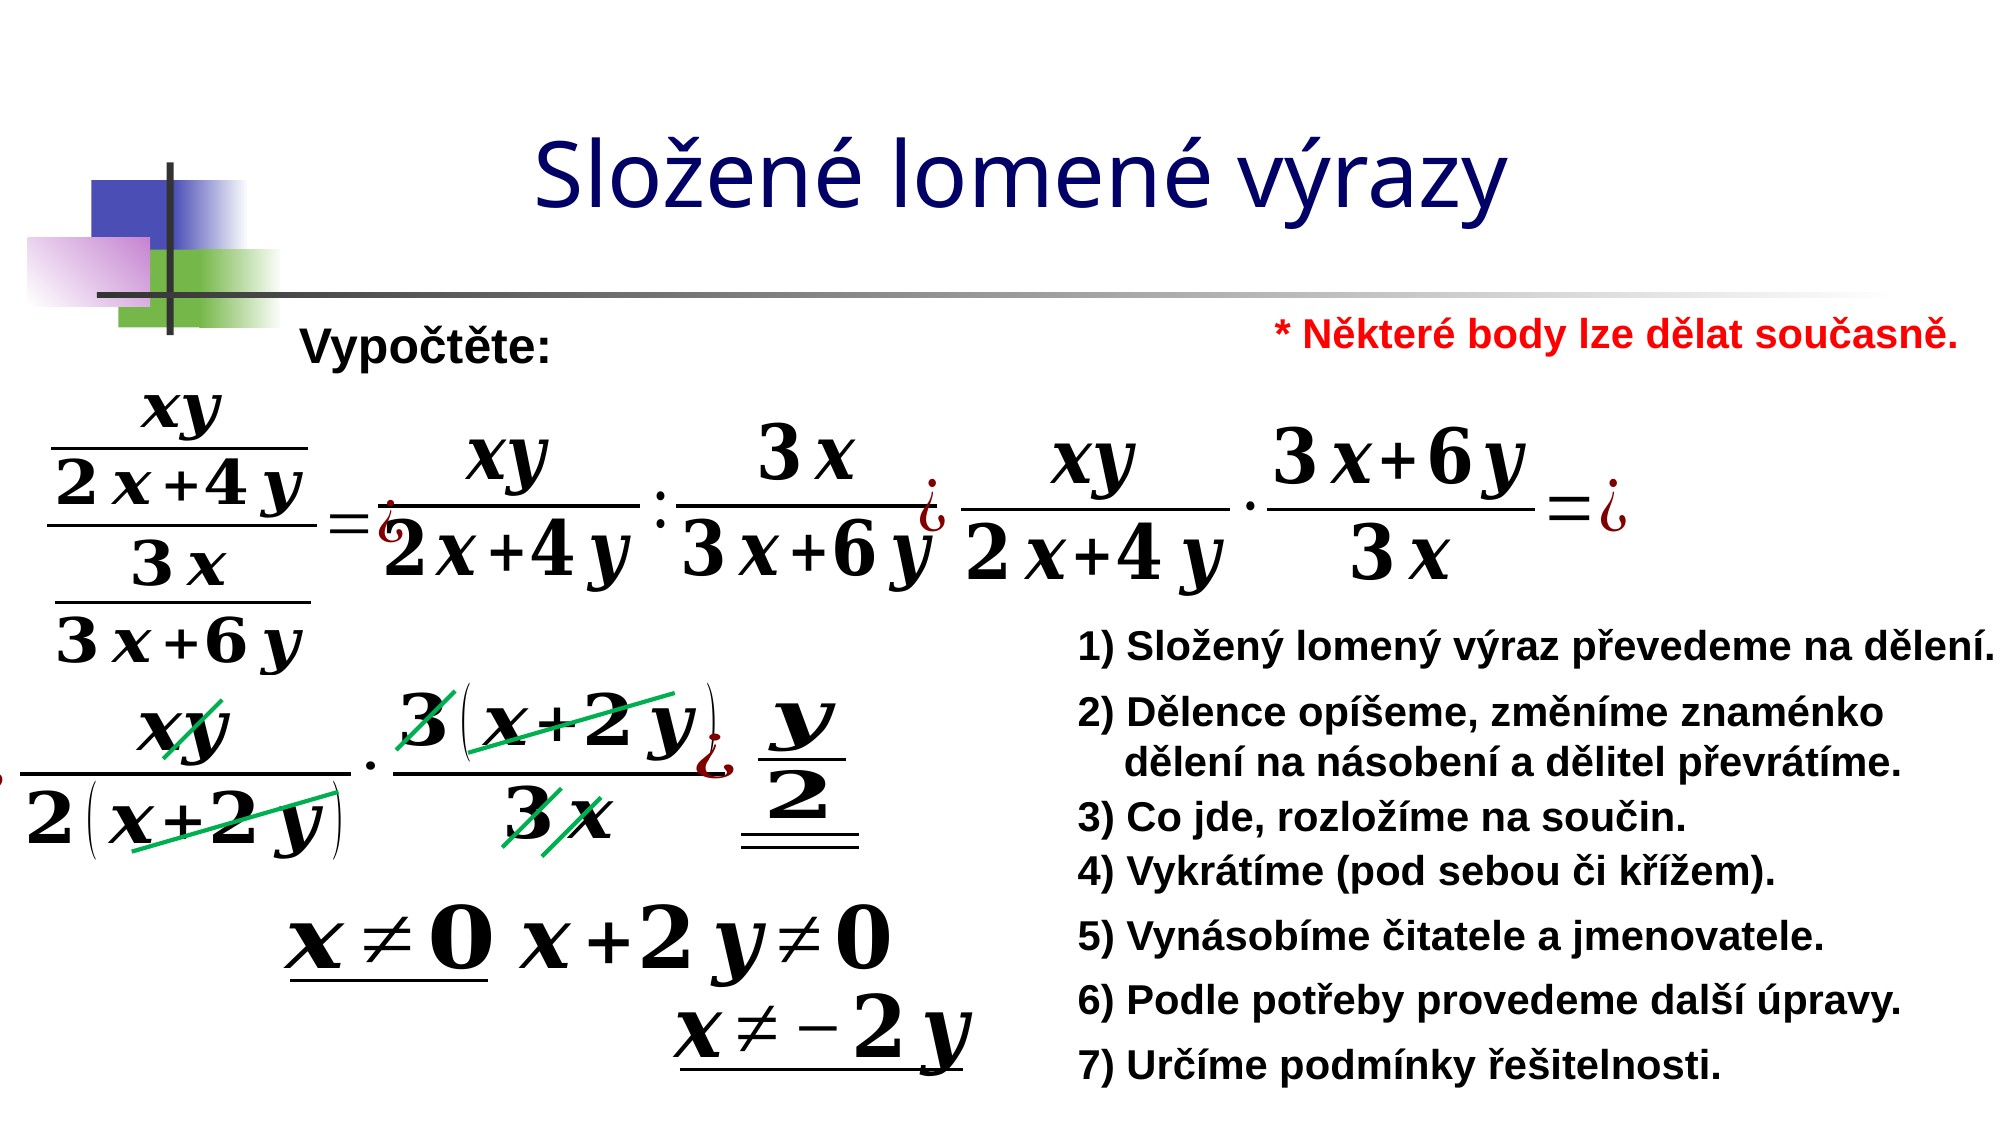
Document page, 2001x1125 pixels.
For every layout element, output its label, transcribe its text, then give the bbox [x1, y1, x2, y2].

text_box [502, 788, 562, 848]
text_box 1) Složený lomený výraz převedeme na dělení. [1062, 614, 2000, 674]
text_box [467, 692, 675, 754]
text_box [395, 690, 456, 751]
text_box 3) Co jde, rozložíme na součin. [1062, 785, 1756, 838]
text_box 4) Vykrátíme (pod sebou či křížem). [1062, 838, 1834, 898]
text_box 7) Určíme podmínky řešitelnosti. [1062, 1033, 1751, 1093]
text_box * Některé body lze dělat současně. [1259, 302, 2000, 362]
text_box 5) Vynásobíme čitatele a jmenovatele. [1062, 903, 1851, 963]
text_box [162, 699, 223, 760]
text_box 6) Podle potřeby provedeme další úpravy. [1062, 968, 2000, 1028]
text_box 2) Dělence opíšeme, změníme znaménko dělení na násobení a dělitel převrátíme. [1062, 690, 1989, 779]
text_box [131, 791, 339, 852]
title Složené lomené výrazy [416, 113, 1627, 228]
text_box Vypočtěte: [258, 302, 593, 386]
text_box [541, 797, 602, 857]
